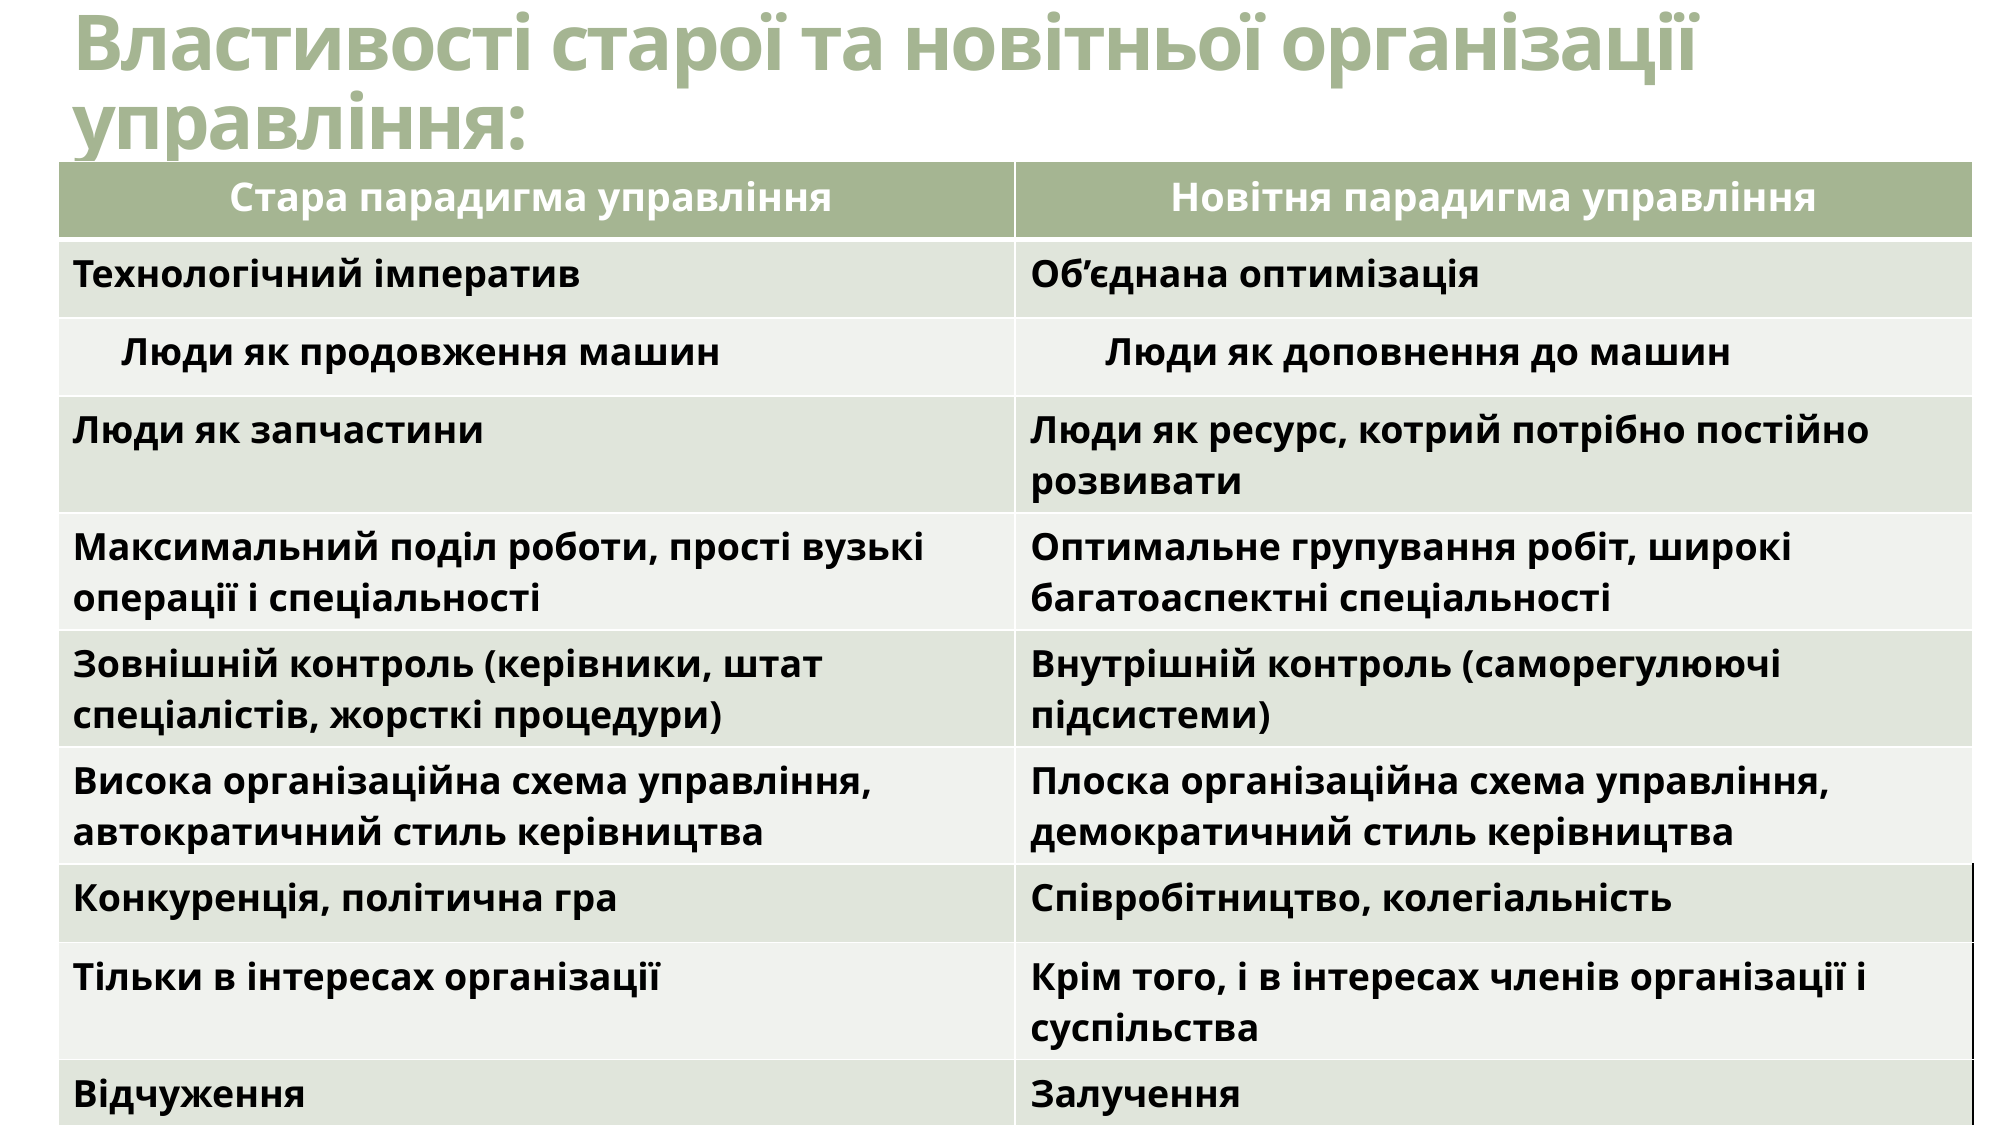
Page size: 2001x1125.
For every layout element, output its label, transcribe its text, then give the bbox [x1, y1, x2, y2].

table_cell Конкуренція, політична гра [59, 865, 1014, 942]
table_cell Тільки в інтересах організації [59, 943, 1014, 1059]
table_cell Відчуження [59, 1060, 1014, 1125]
table_cell Люди як ресурс, котрий потрібно постійно розвивати [1016, 397, 1972, 512]
table_cell Зовнішній контроль (керівники, штат спеціалістів, жорсткі процедури) [59, 631, 1014, 746]
table_cell Оптимальне групування робіт, широкі багатоаспектні спеціальності [1016, 514, 1972, 629]
table_header Новітня парадигма управління [1016, 162, 1972, 237]
title Властивості старої та новітньої організації управління: [57, 0, 1943, 161]
table_cell Об’єднана оптимізація [1016, 242, 1972, 317]
table_cell Люди як запчастини [59, 397, 1014, 512]
table_cell Крім того, і в інтересах членів організації і суспільства [1016, 943, 1972, 1059]
table_cell Максимальний поділ роботи, прості вузькі операції і спеціальності [59, 514, 1014, 629]
table_cell Залучення [1016, 1060, 1972, 1125]
table_cell Люди як продовження машин [59, 319, 1014, 395]
table_header Стара парадигма управління [59, 162, 1014, 237]
table_cell Люди як доповнення до машин [1016, 319, 1972, 395]
table_cell Висока організаційна схема управління, автократичний стиль керівництва [59, 748, 1014, 863]
table_cell Внутрішній контроль (саморегулюючі підсистеми) [1016, 631, 1972, 746]
table_cell Співробітництво, колегіальність [1016, 865, 1972, 942]
table_cell Плоска організаційна схема управління, демократичний стиль керівництва [1016, 748, 1972, 863]
table_cell Технологічний імператив [59, 242, 1014, 317]
